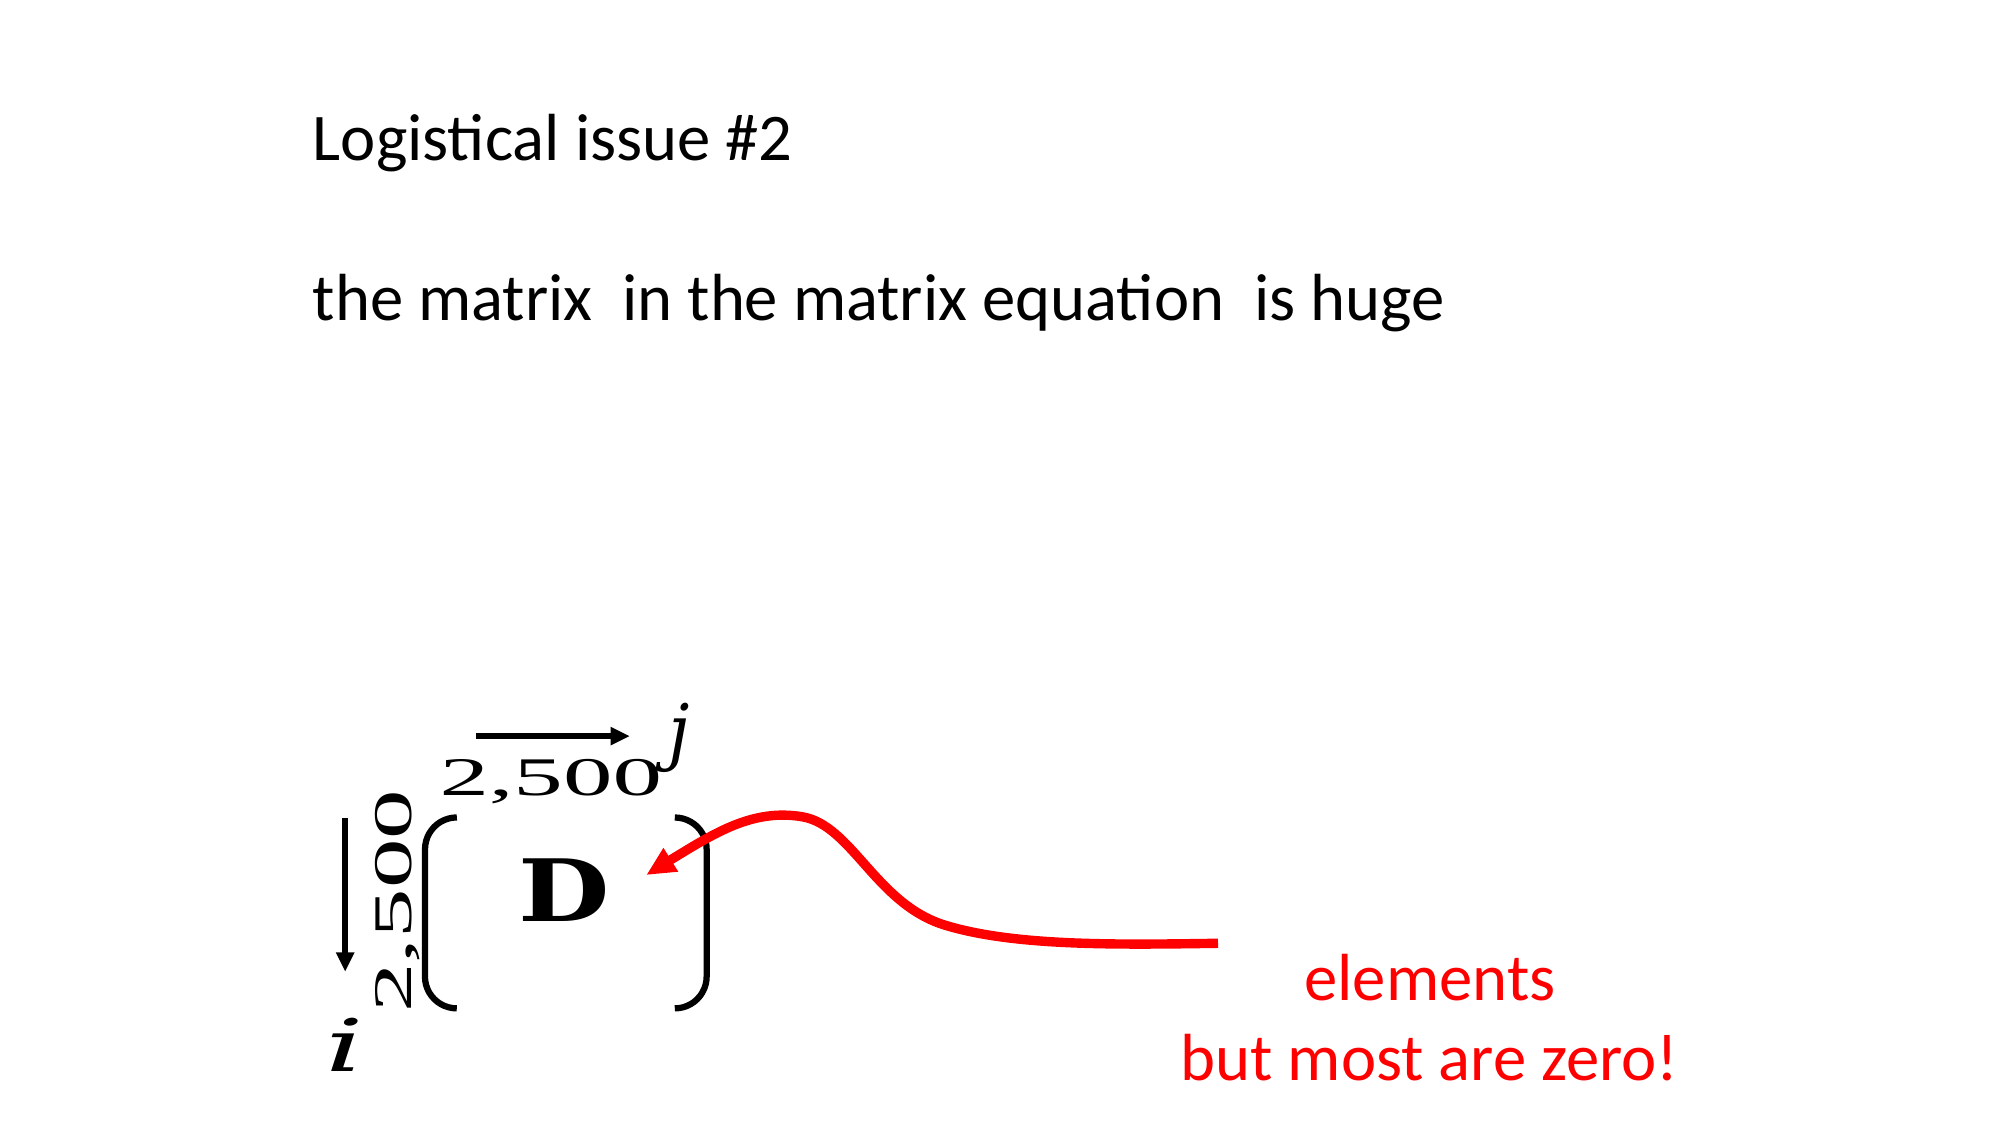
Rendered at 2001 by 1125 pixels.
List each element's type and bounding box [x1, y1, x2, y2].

text_box [646, 814, 1219, 946]
text_box [424, 816, 708, 1009]
